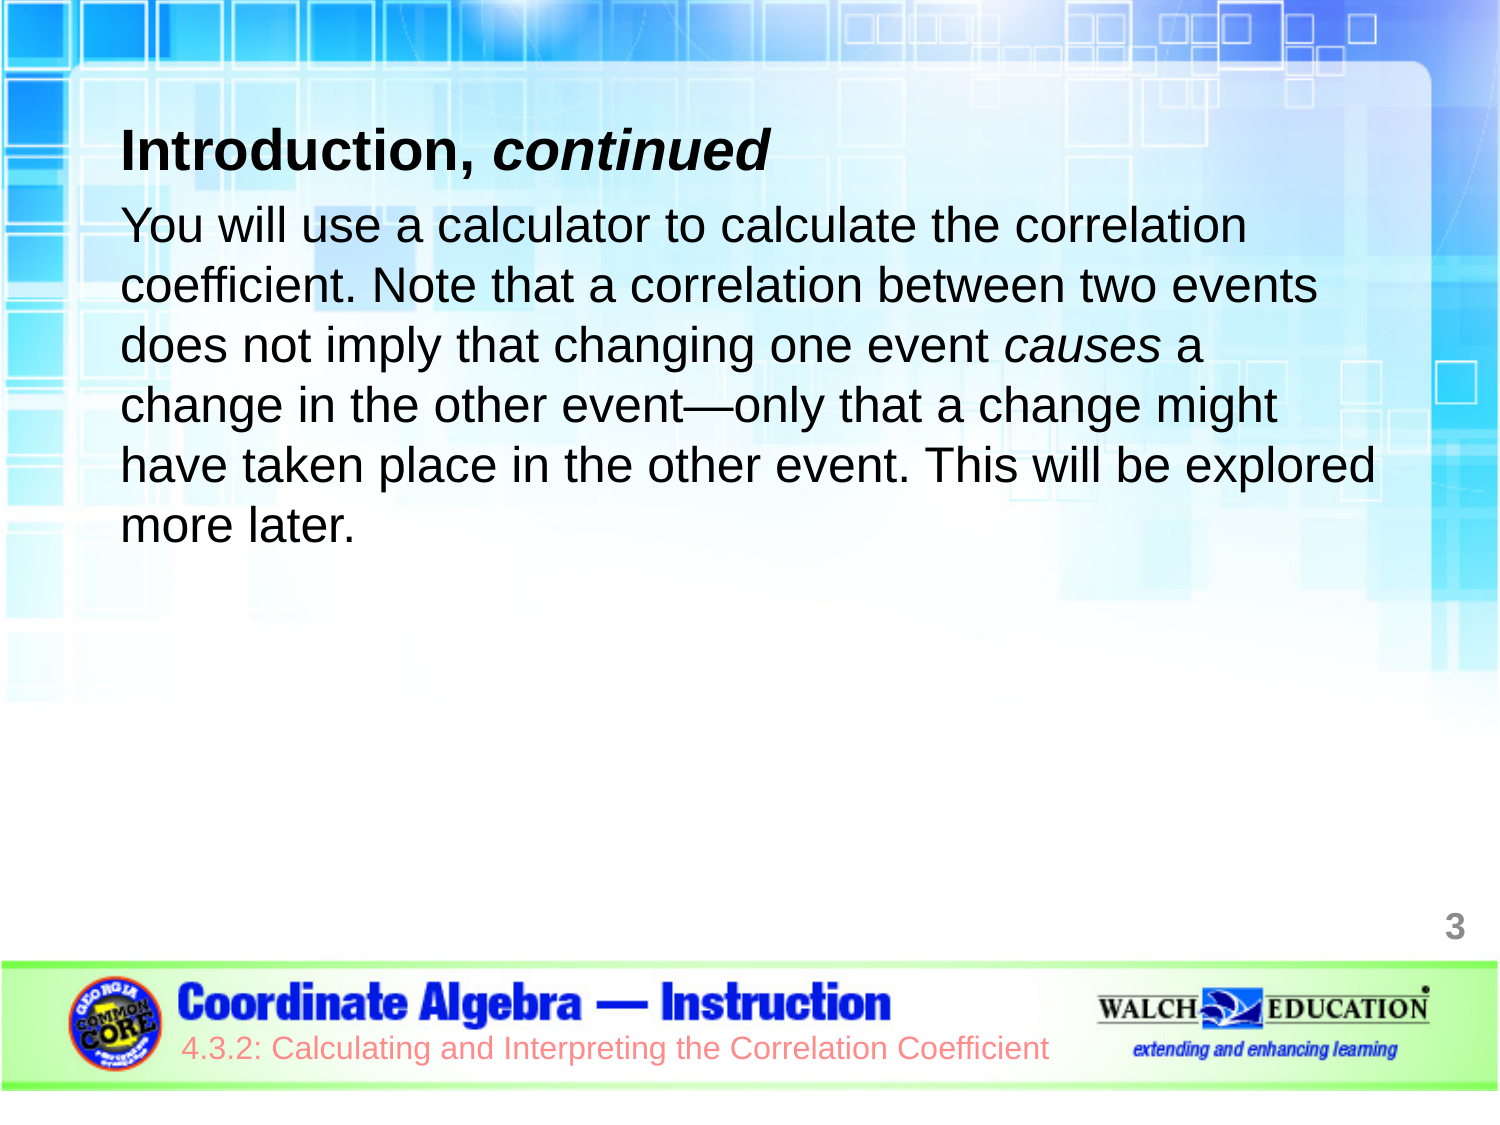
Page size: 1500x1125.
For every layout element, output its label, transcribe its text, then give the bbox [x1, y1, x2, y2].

picture [1, 0, 1500, 1091]
footer 4.3.2: Calculating and Interpreting the Correlation Coefficient [166, 1024, 1080, 1069]
slide_number 3 [1361, 901, 1481, 949]
subtitle Introduction, continued You will use a calculator to calculate the correlation coefficient. Note that a correlation between two events does not imply that changing one event causes a change in the other event—only that a change might have taken place in the other event. This will be explored more later. [105, 105, 1394, 925]
